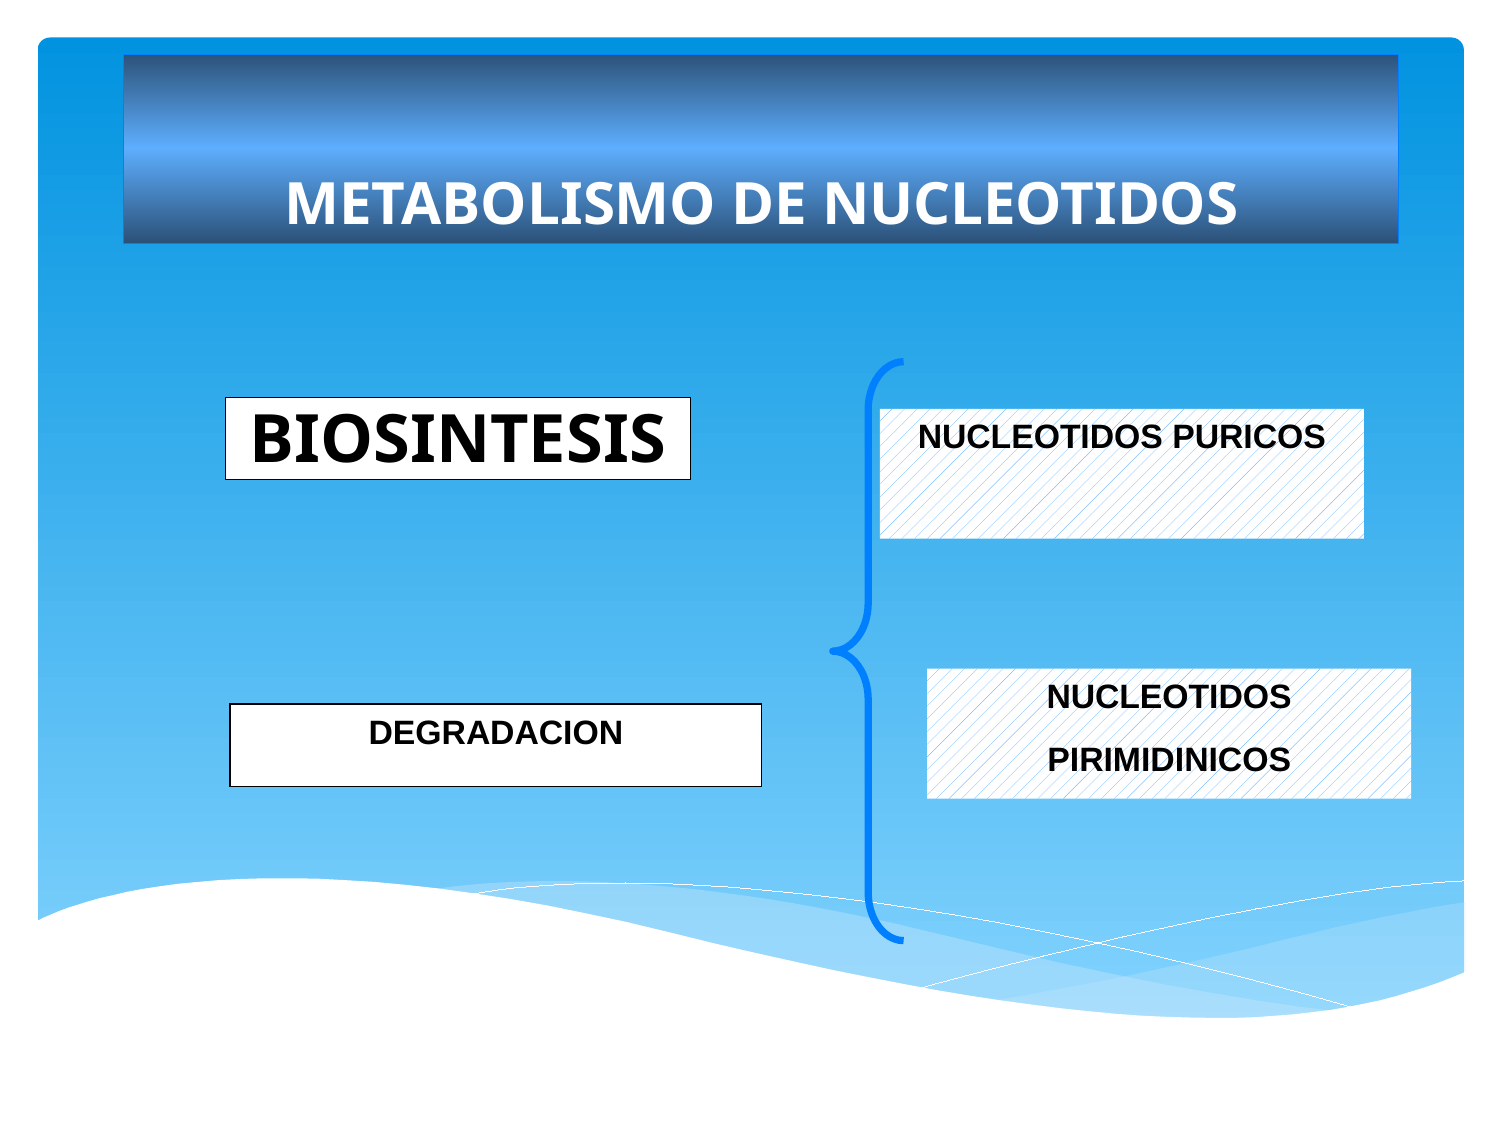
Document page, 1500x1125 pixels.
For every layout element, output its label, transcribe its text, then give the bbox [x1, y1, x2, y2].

text_box NUCLEOTIDOS PIRIMIDINICOS [927, 668, 1412, 799]
text_box NUCLEOTIDOS PURICOS [904, 408, 1364, 539]
title METABOLISMO DE NUCLEOTIDOS [123, 54, 1399, 244]
text_box DEGRADACION [230, 704, 762, 787]
text_box [832, 361, 904, 941]
subtitle BIOSINTESIS [225, 397, 691, 480]
